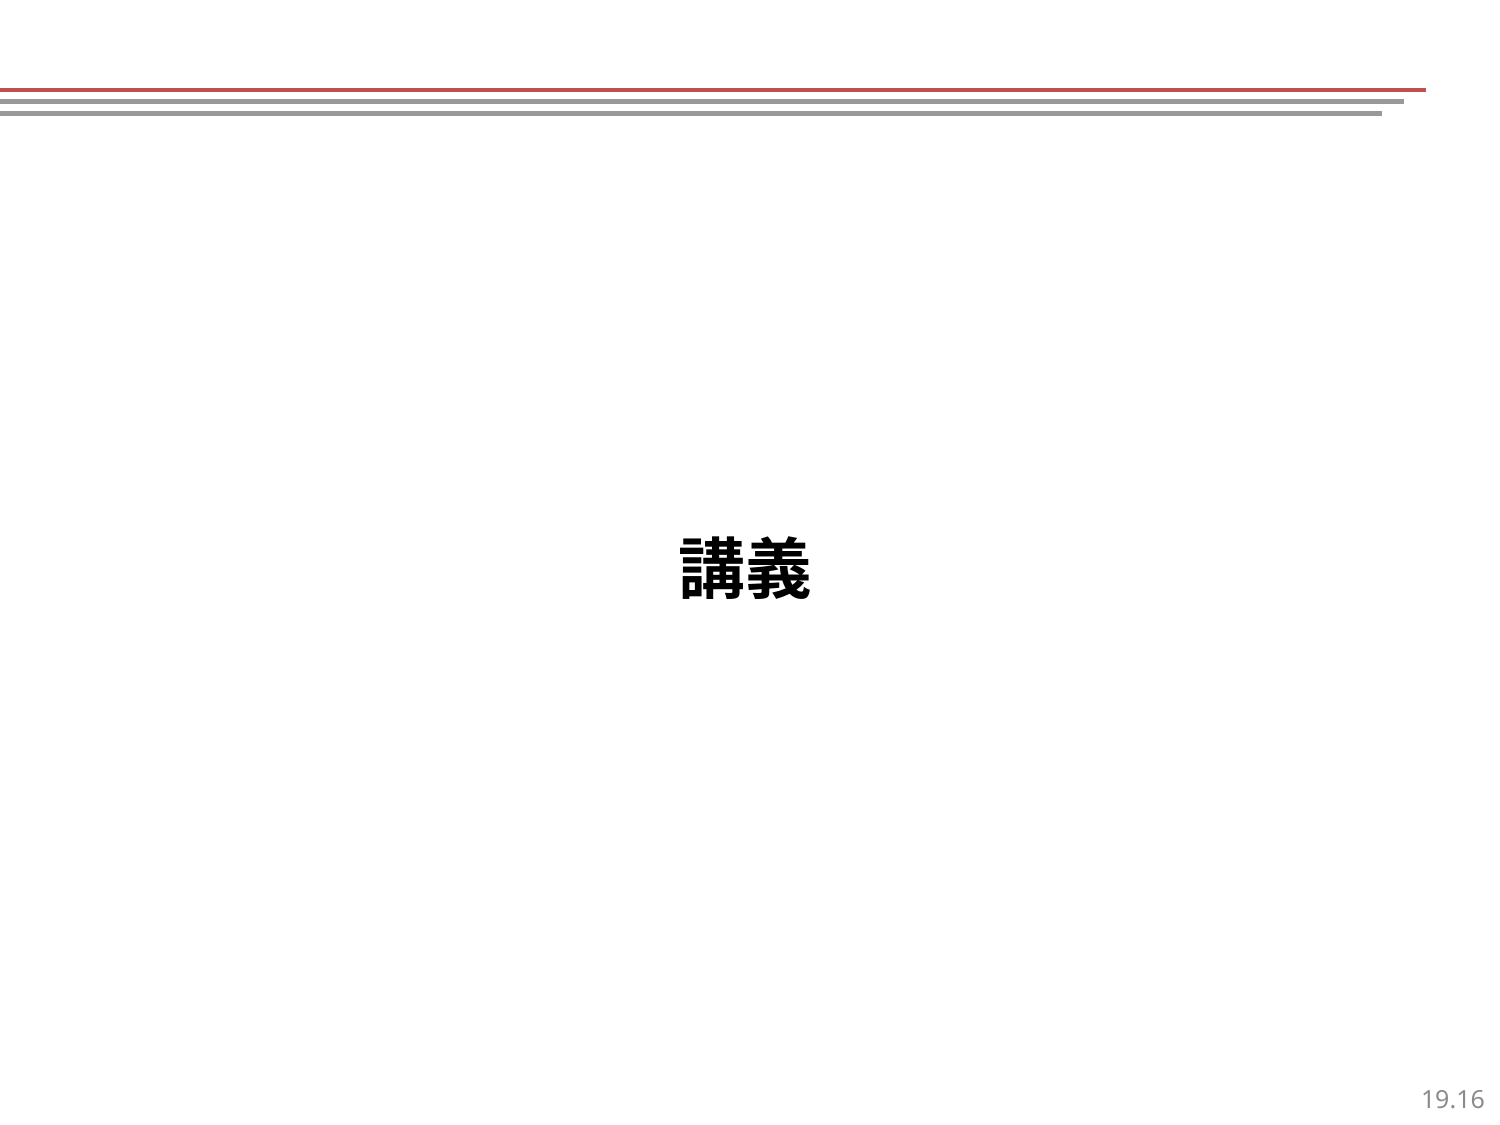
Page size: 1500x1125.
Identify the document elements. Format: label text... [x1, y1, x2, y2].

text_box 講義 [27, 517, 1464, 616]
slide_number 15 [1381, 1065, 1500, 1125]
